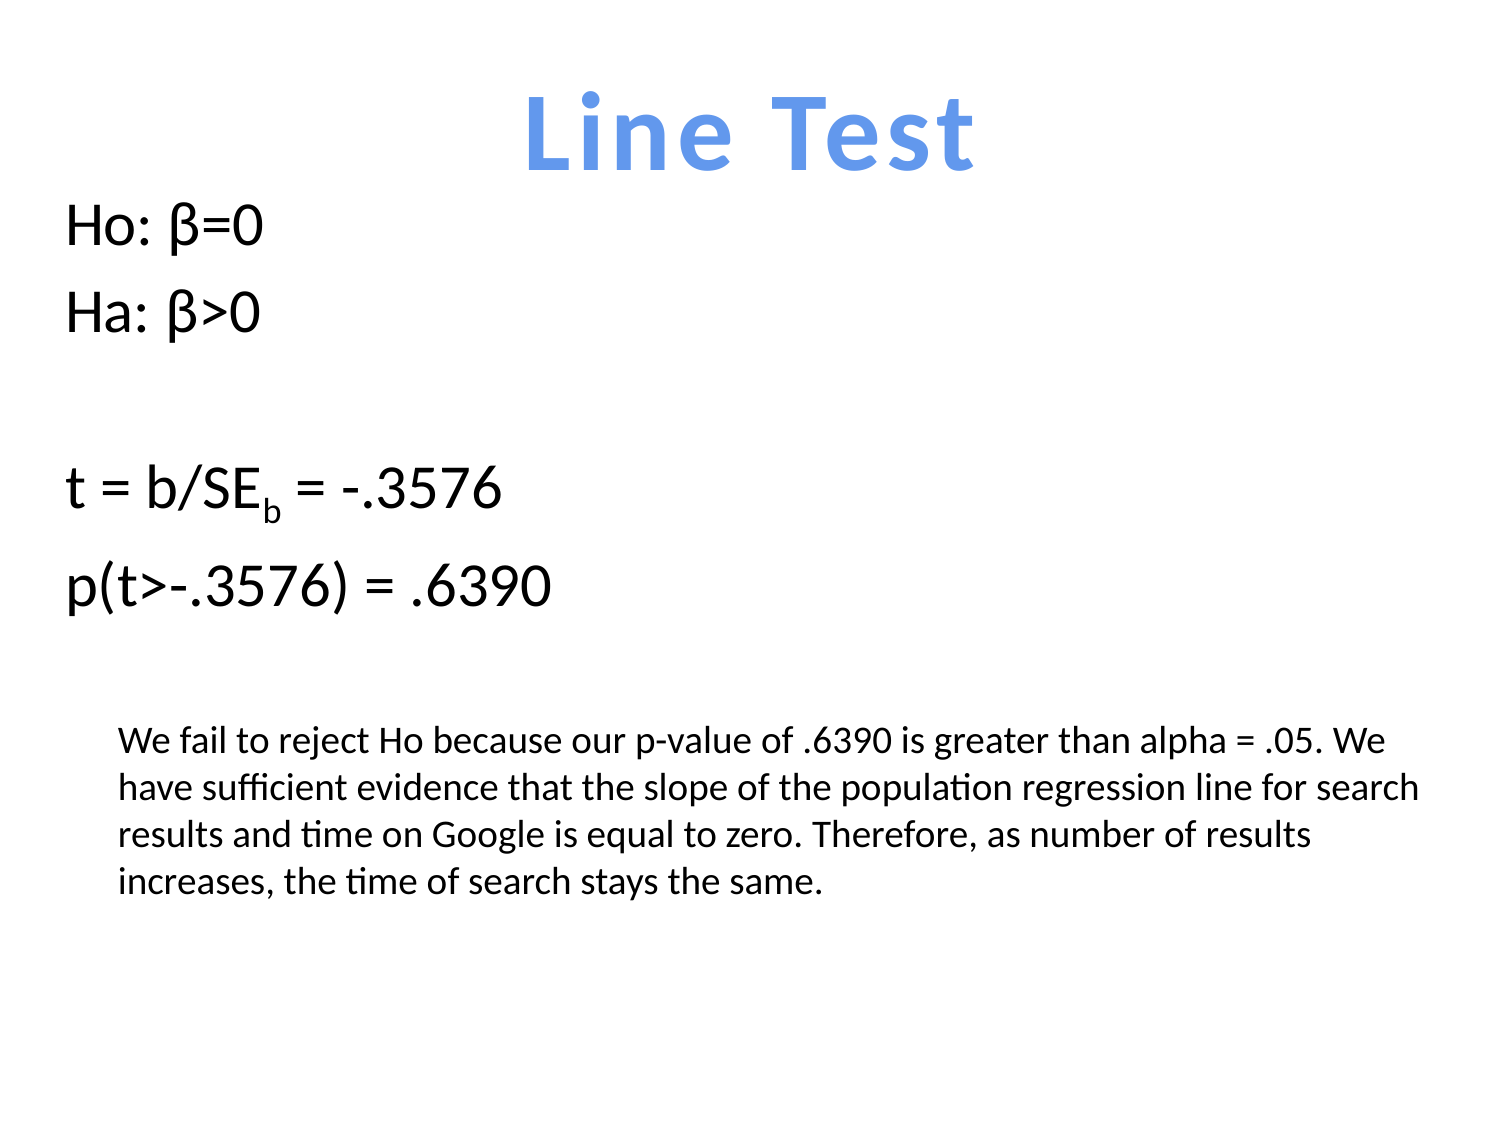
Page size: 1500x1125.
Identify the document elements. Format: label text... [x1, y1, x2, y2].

text_box Line Test [508, 49, 992, 200]
list Ho: β=0 Ha: β>0 t = b/SEb = -.3576 p(t>-.3576) = .6390 We fail to reject Ho because our p-value of .6390 is greater than alpha = .05. We have sufficient evidence that the slope of the population regression line for search results and time on Google is equal to zero. Therefore, as number of results increases, the time of search stays the same. [50, 174, 1438, 918]
